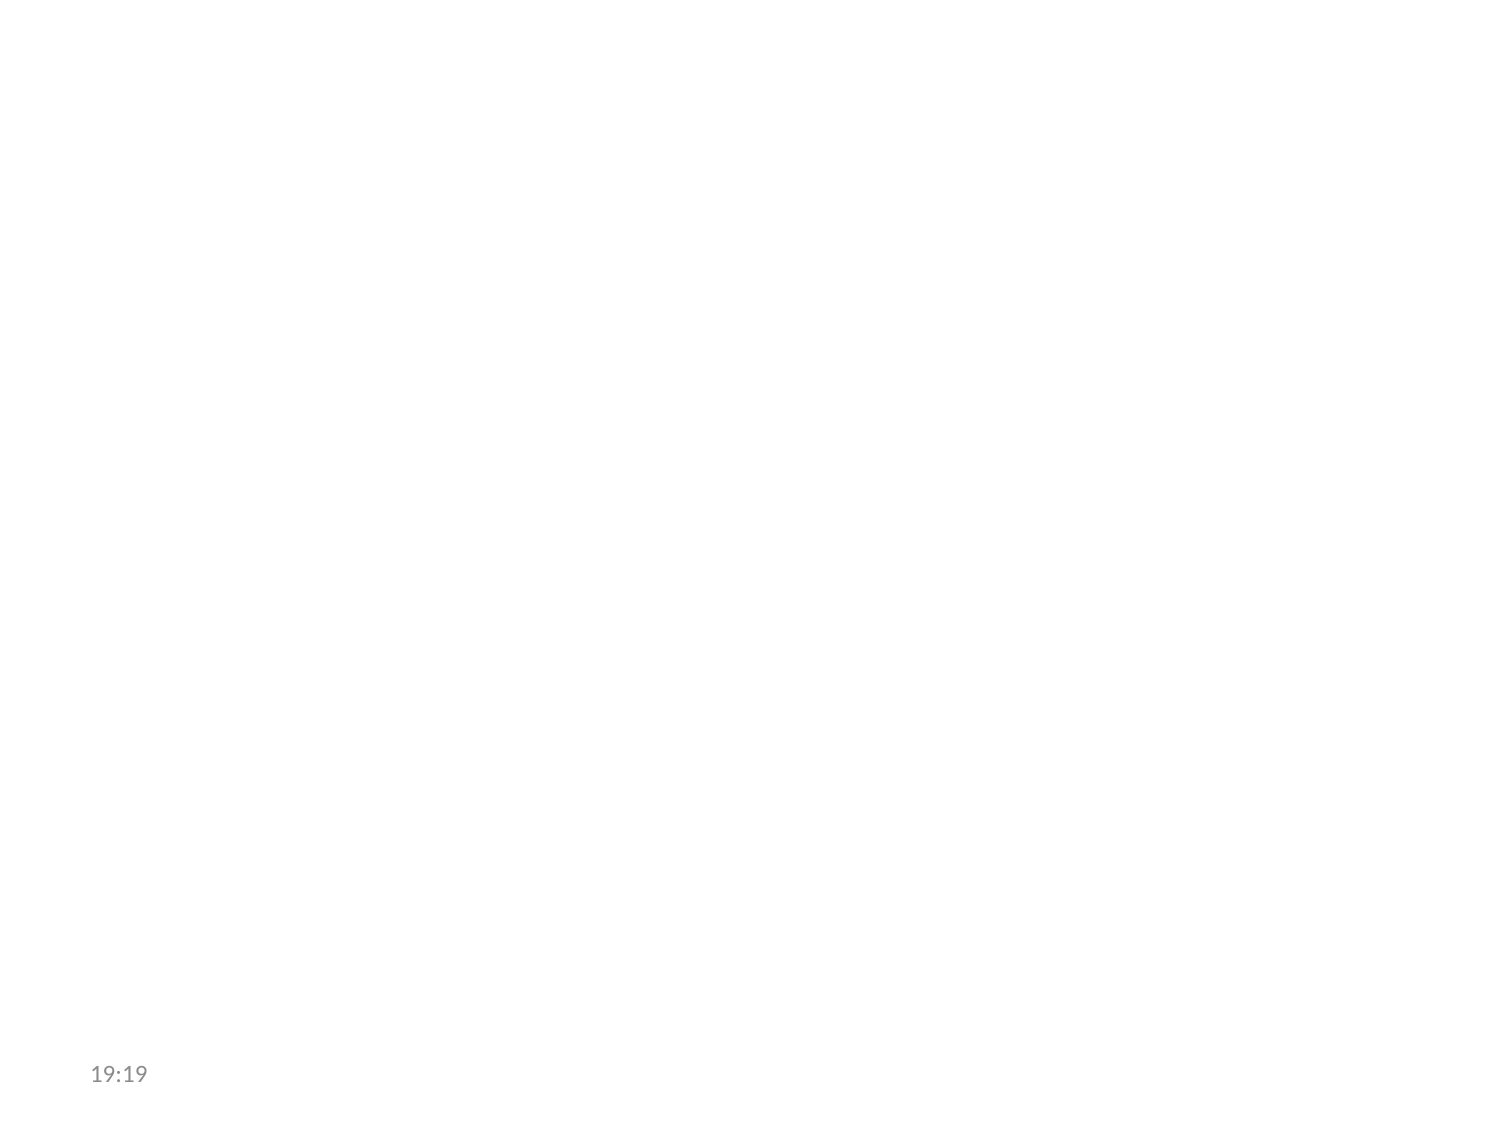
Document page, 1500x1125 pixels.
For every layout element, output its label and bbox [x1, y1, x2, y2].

slide_number [75, 1042, 425, 1103]
